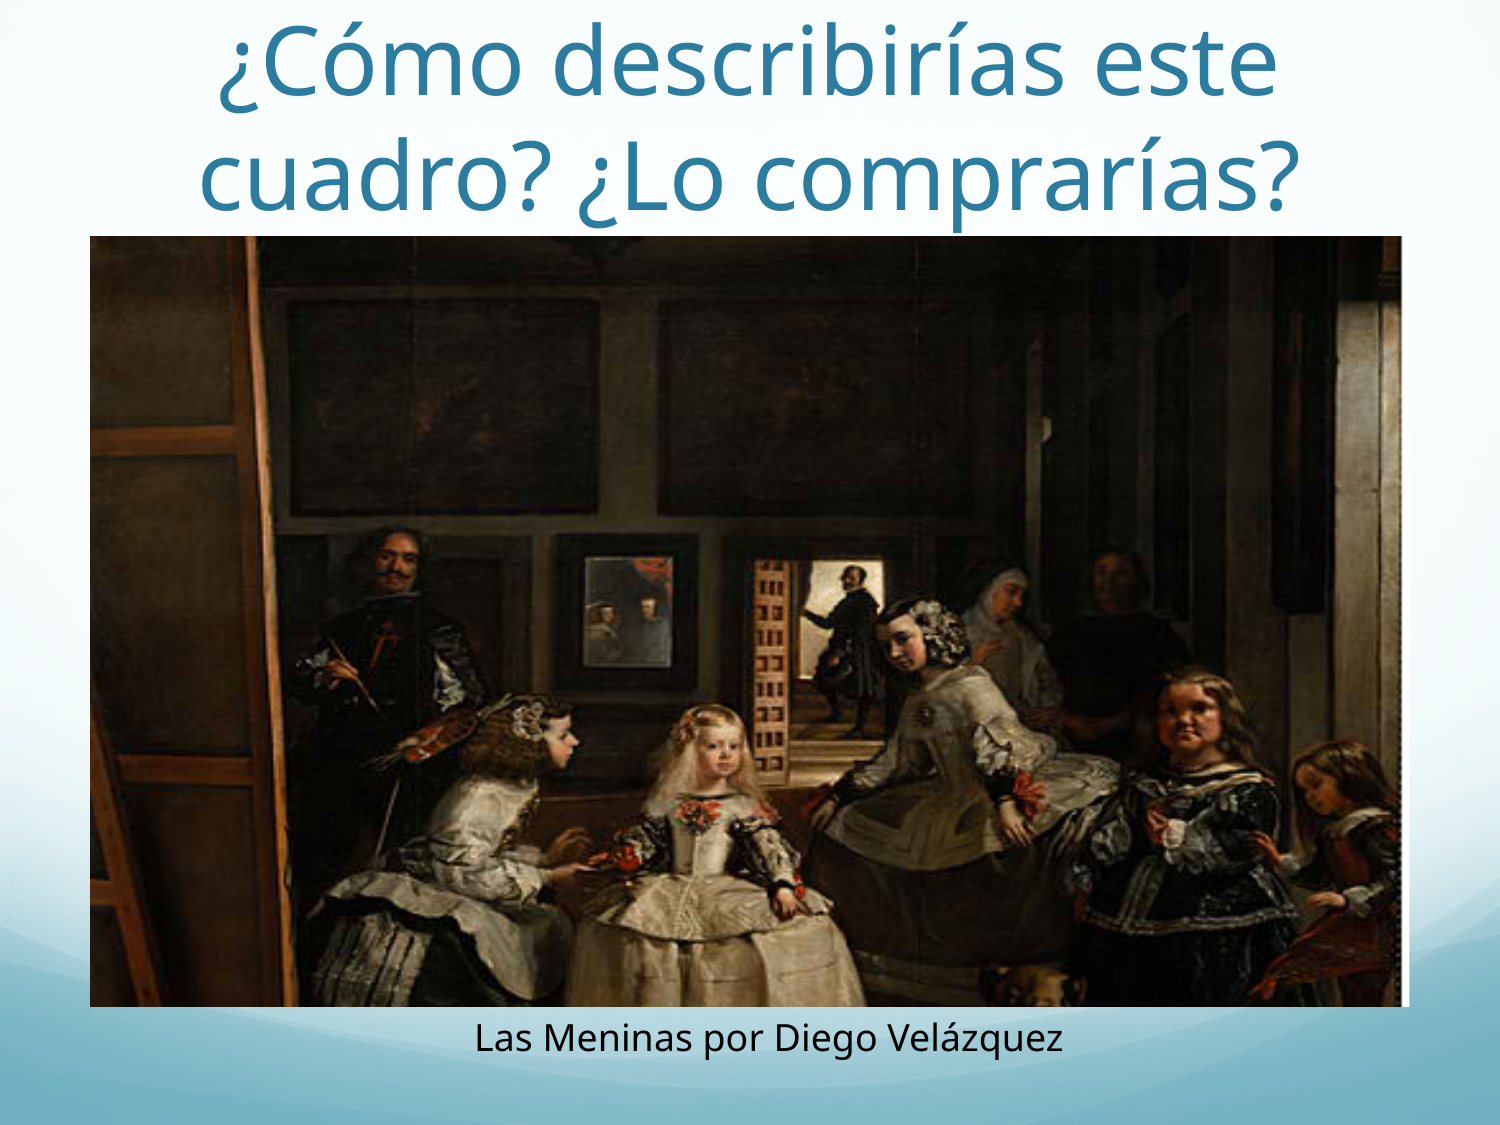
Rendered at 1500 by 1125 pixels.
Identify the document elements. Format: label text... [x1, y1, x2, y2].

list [89, 236, 1410, 1007]
title ¿Cómo describirías este cuadro? ¿Lo comprarías? [90, 17, 1410, 234]
text_box Las Meninas por Diego Velázquez [346, 1025, 1202, 1067]
